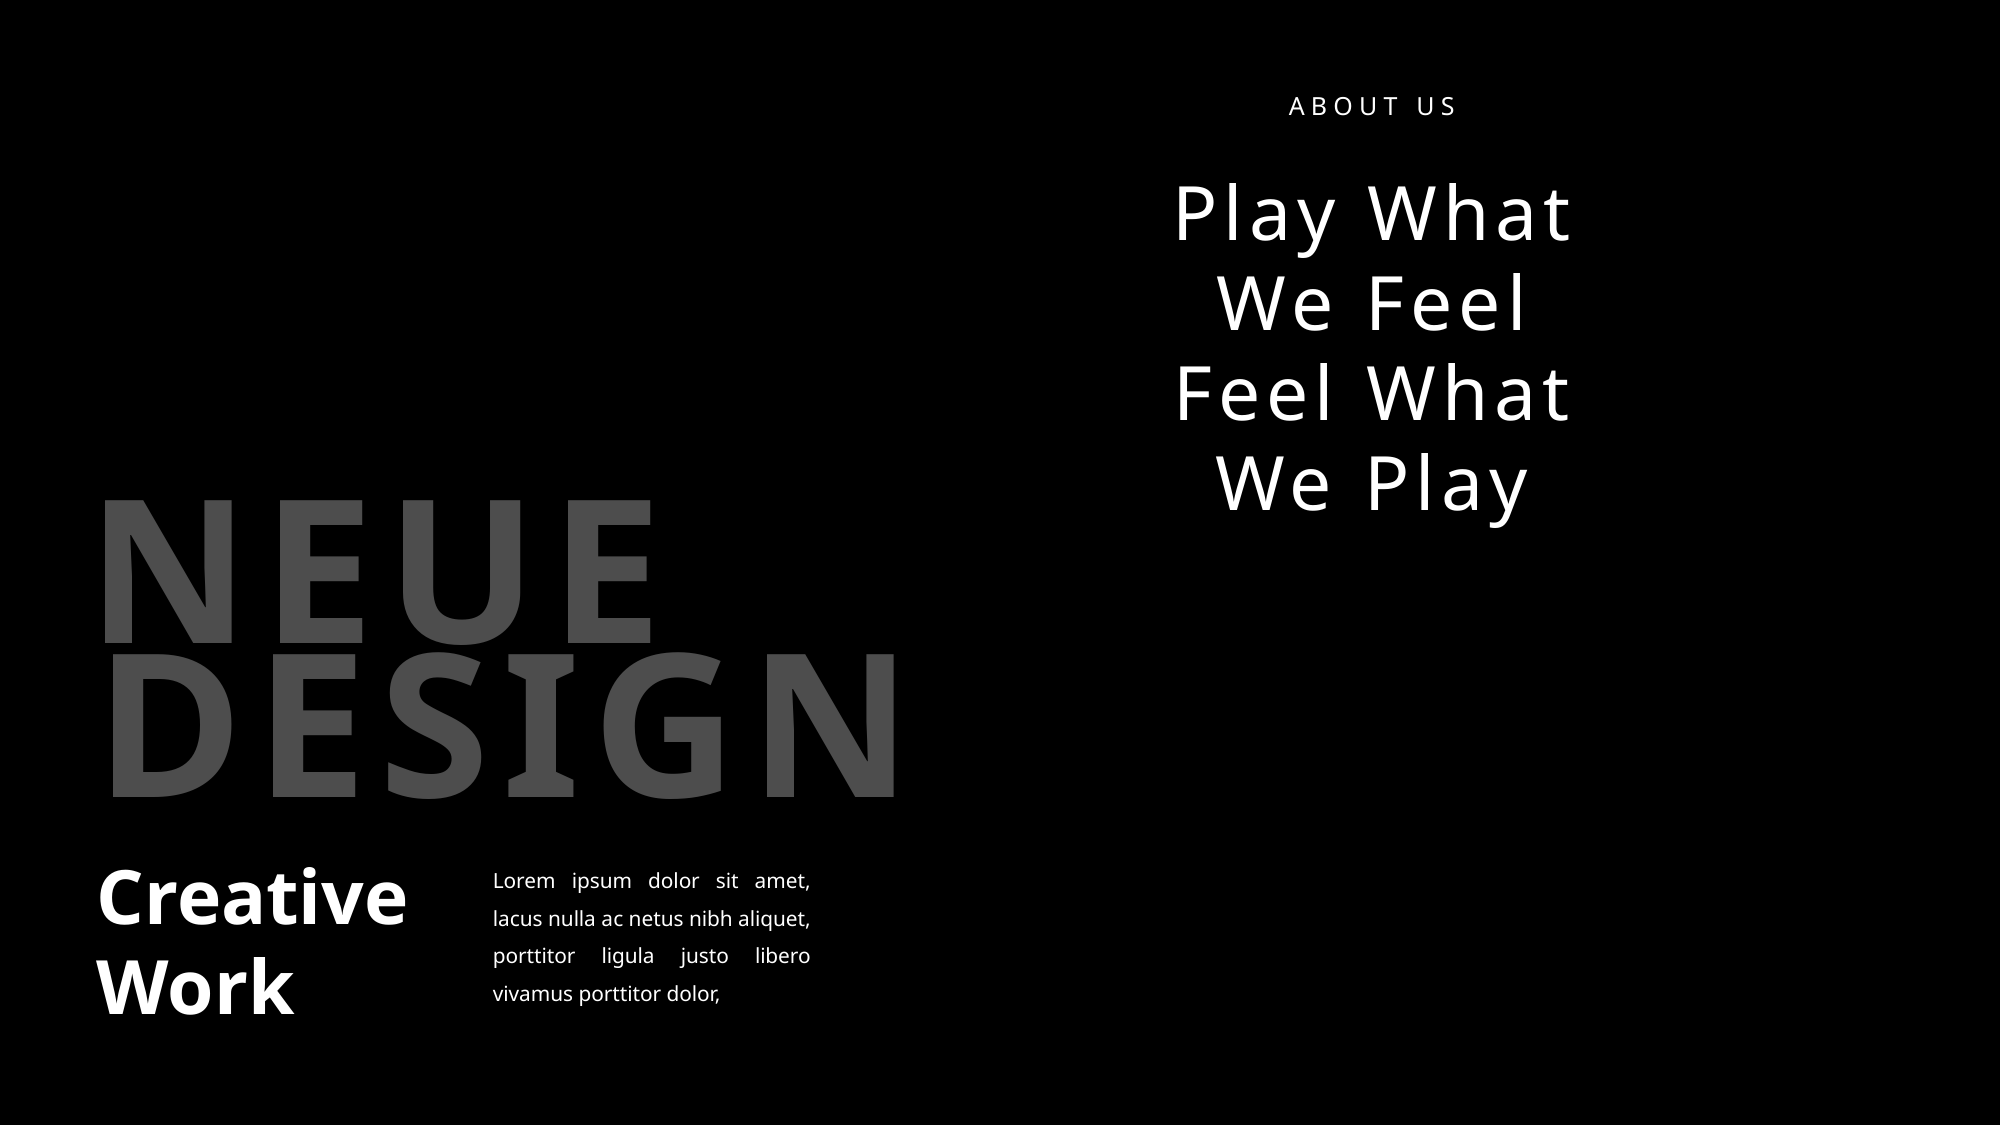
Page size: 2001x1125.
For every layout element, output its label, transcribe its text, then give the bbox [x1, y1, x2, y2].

text_box DESIGN [0, 590, 1059, 846]
text_box Lorem ipsum dolor sit amet, lacus nulla ac netus nibh aliquet, porttitor ligula justo libero vivamus porttitor dolor, [570, 848, 826, 1013]
text_box NEUE [0, 436, 478, 590]
text_box Creative Work [82, 842, 570, 1038]
picture [478, 0, 2000, 1125]
